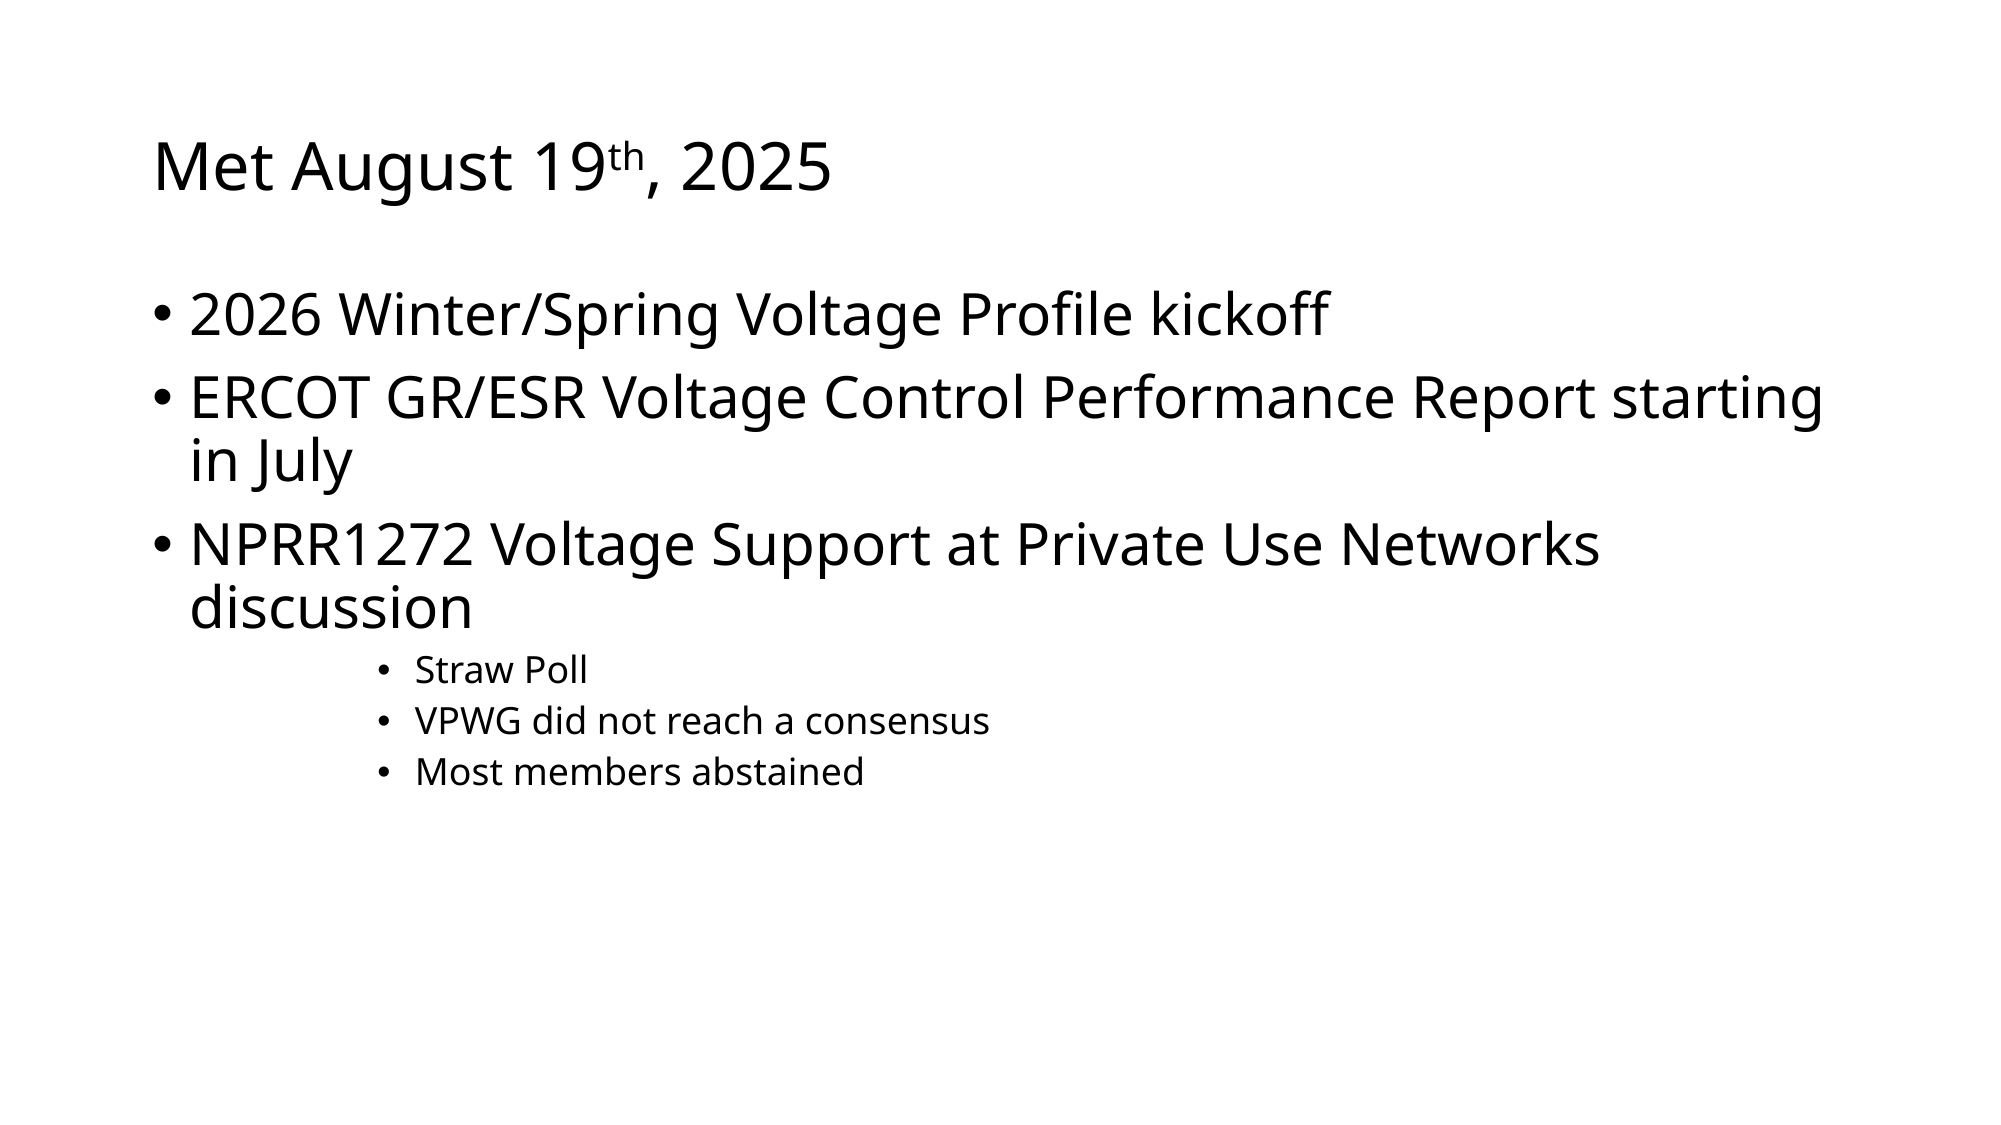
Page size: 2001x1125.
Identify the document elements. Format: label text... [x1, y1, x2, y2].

list 2026 Winter/Spring Voltage Profile kickoff ERCOT GR/ESR Voltage Control Performance Report starting in July NPRR1272 Voltage Support at Private Use Networks discussion Straw Poll VPWG did not reach a consensus Most members abstained [137, 277, 1863, 896]
title Met August 19th, 2025 [137, 59, 1863, 277]
